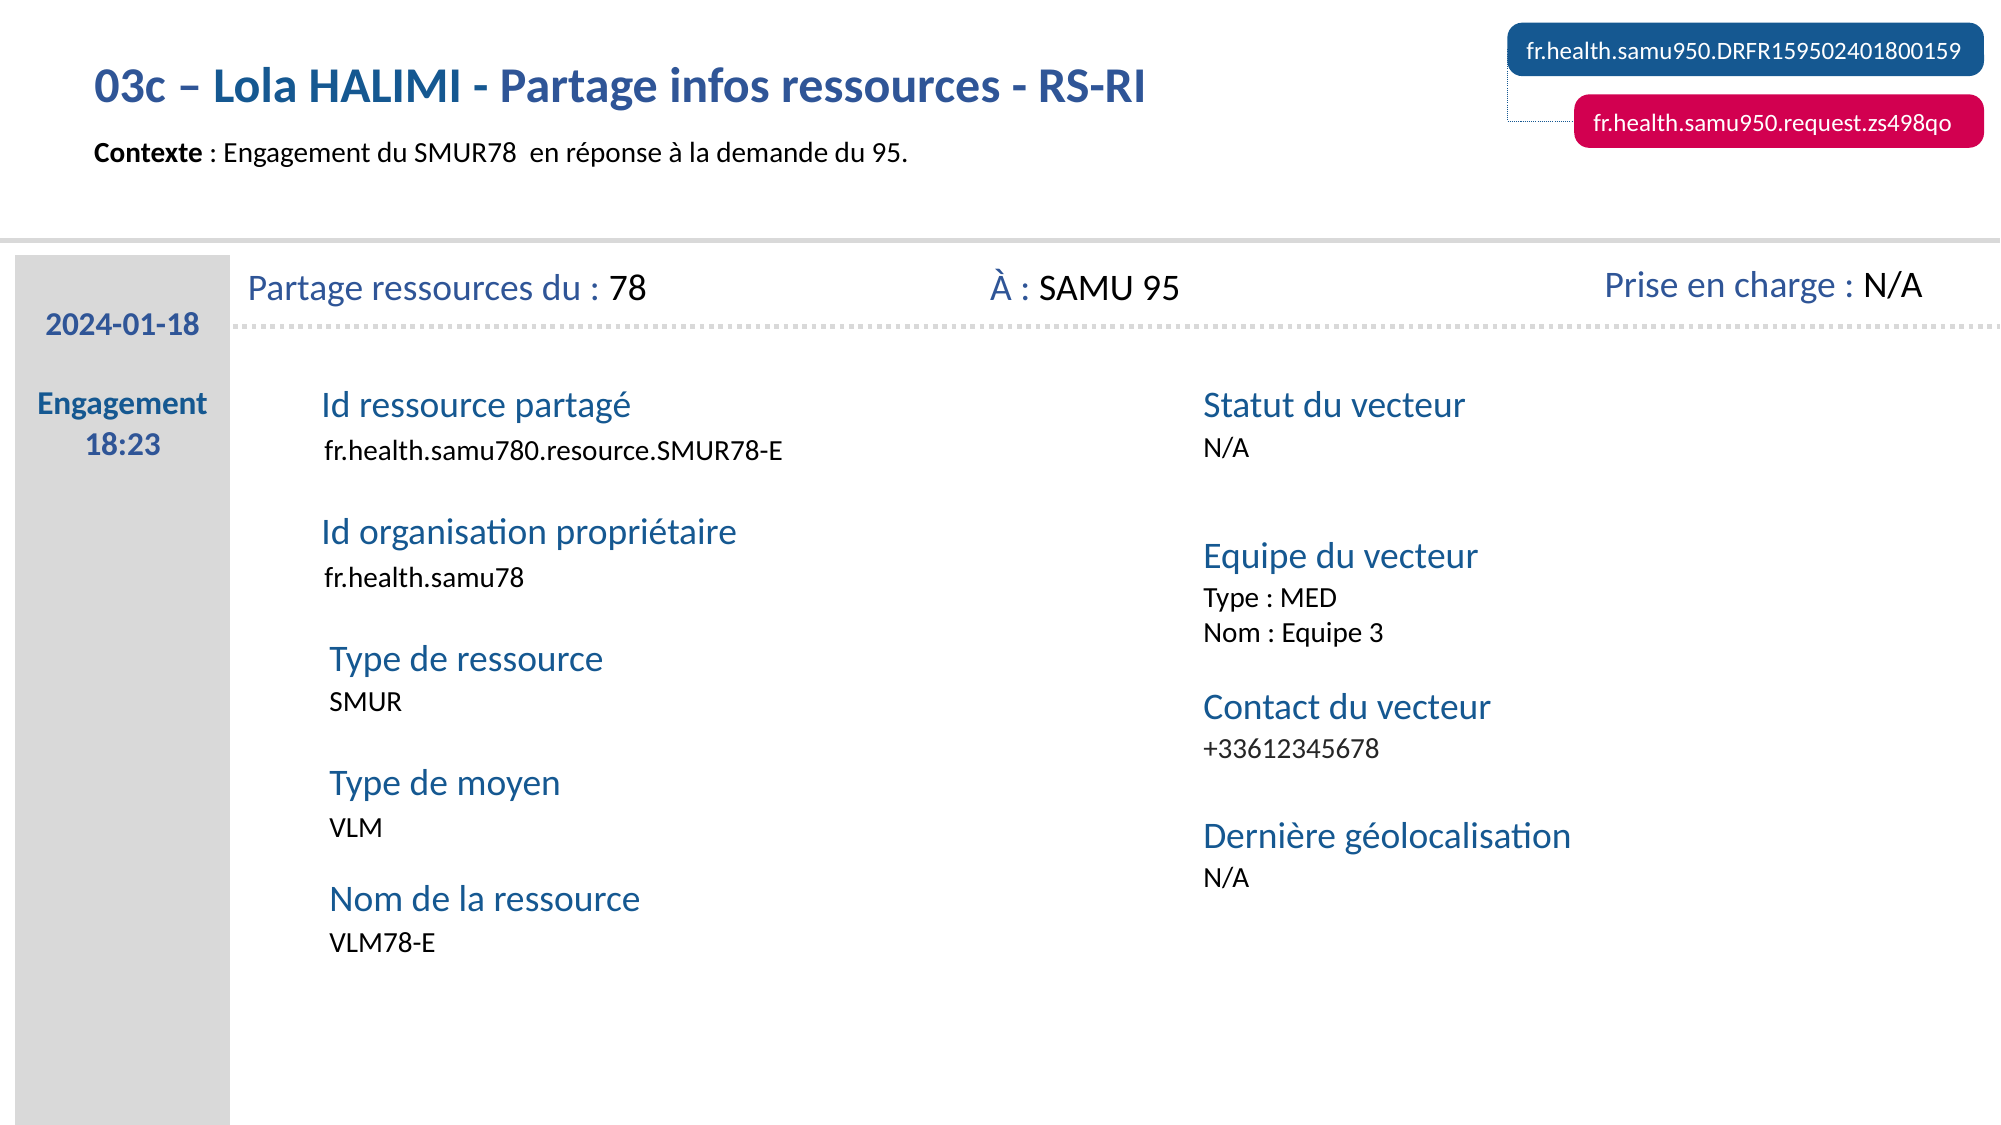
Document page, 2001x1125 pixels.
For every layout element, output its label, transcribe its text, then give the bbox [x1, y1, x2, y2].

text_box Id ressource partagé [306, 372, 900, 433]
text_box Partage ressources du : 78 [233, 256, 735, 316]
text_box Type de moyen [314, 750, 627, 800]
text_box À : SAMU 95 [834, 256, 1337, 316]
text_box fr.health.samu950.request.zs498qo [1574, 94, 1985, 148]
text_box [1507, 49, 1575, 122]
text_box VLM [314, 800, 993, 851]
text_box VLM78-E [314, 915, 833, 966]
text_box Equipe du vecteur [1188, 523, 1526, 571]
text_box Statut du vecteur [1188, 372, 1484, 420]
text_box Contact du vecteur [1188, 674, 1526, 722]
text_box 03c – Lola HALIMI - Partage infos ressources - RS-RI [79, 45, 1507, 121]
text_box Type : MED Nom : Equipe 3 [1188, 571, 1861, 656]
text_box SMUR [314, 674, 993, 725]
text_box fr.health.samu950.DRFR159502401800159 [1507, 22, 1985, 77]
text_box fr.health.samu78 [309, 550, 961, 601]
text_box Nom de la ressource [314, 866, 687, 915]
text_box Prise en charge : N/A [1574, 252, 1938, 313]
text_box fr.health.samu780.resource.SMUR78-E [309, 424, 961, 474]
text_box N/A [1188, 851, 1861, 901]
text_box Dernière géolocalisation [1188, 803, 1610, 851]
text_box Type de ressource [314, 626, 657, 674]
text_box +33612345678 [1188, 722, 1861, 772]
text_box Id organisation propriétaire [306, 499, 900, 560]
text_box Contexte : Engagement du SMUR78 en réponse à la demande du 95. [79, 126, 1481, 176]
text_box 2024-01-18 Engagement 18:23 [15, 255, 230, 1125]
text_box N/A [1188, 420, 1861, 471]
